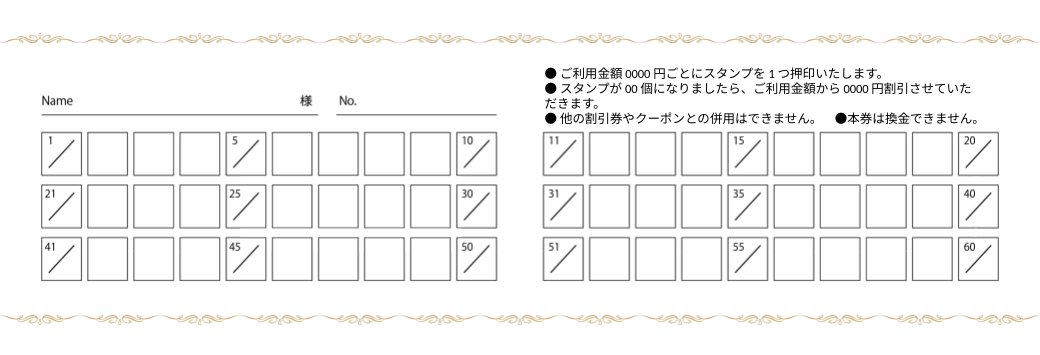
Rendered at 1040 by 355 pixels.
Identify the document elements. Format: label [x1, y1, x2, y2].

picture [0, 32, 1040, 325]
